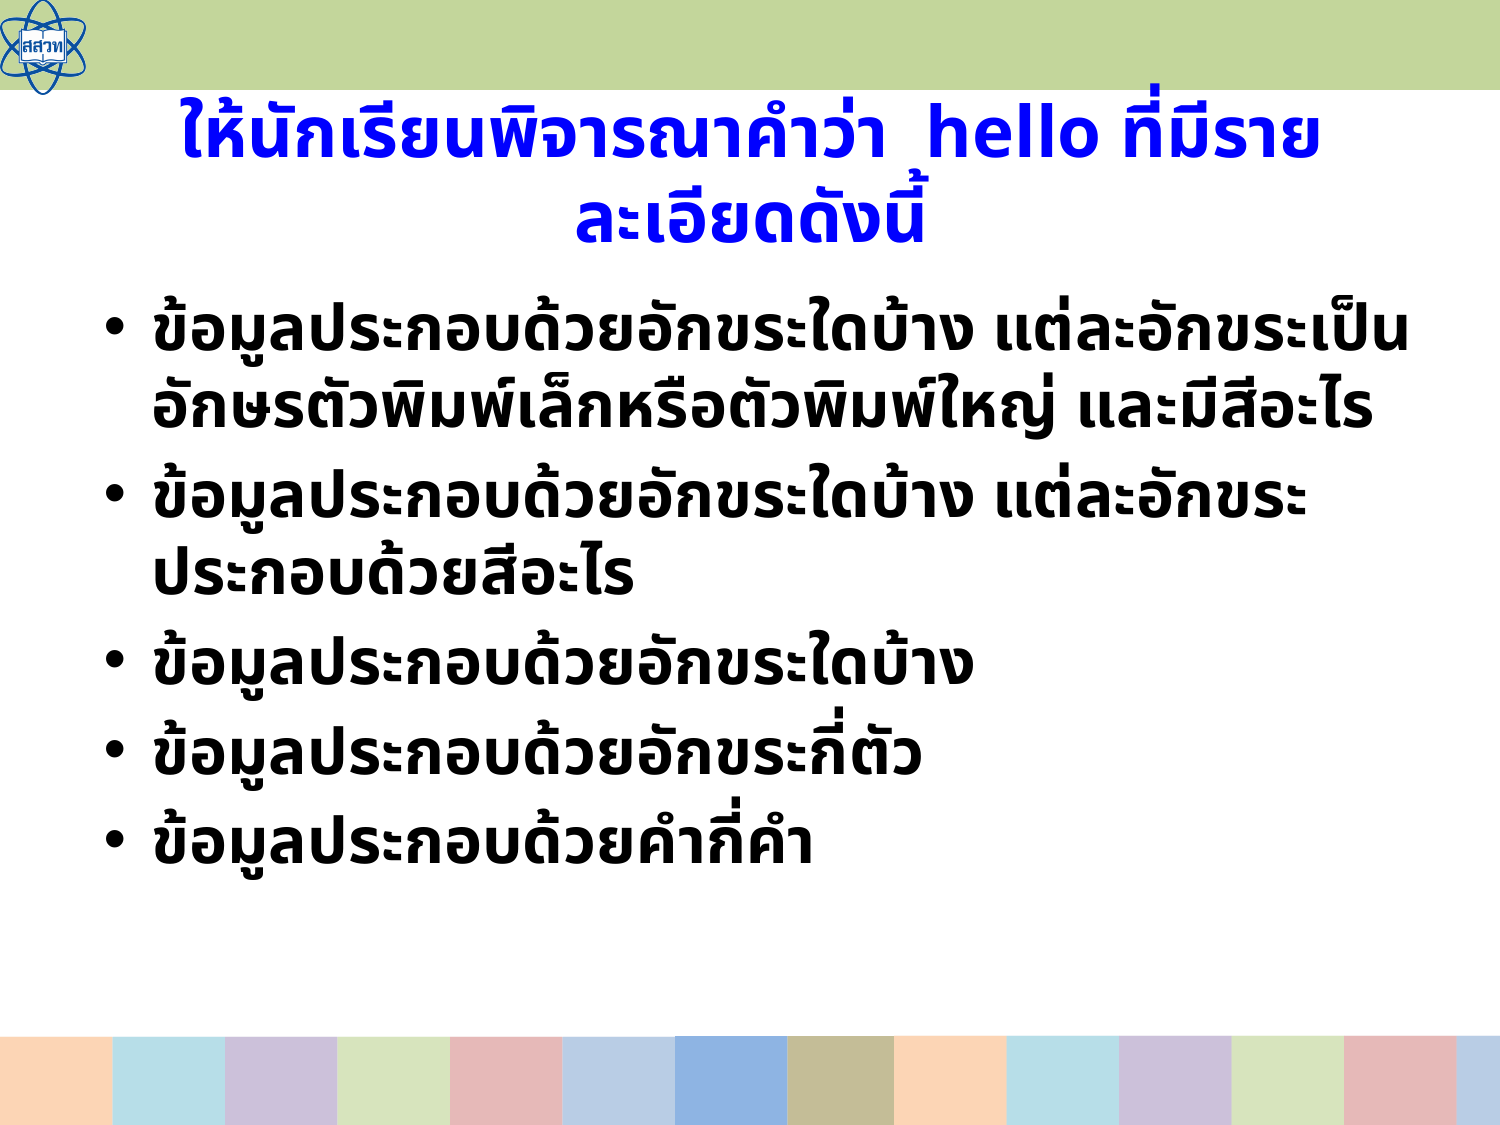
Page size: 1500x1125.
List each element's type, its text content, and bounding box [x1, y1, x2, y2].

title ให้นักเรียนพิจารณาคำว่า hello ที่มีรายละเอียดดังนี้ [76, 78, 1427, 266]
list ข้อมูลประกอบด้วยอักขระใดบ้าง แต่ละอักขระเป็นอักษรตัวพิมพ์เล็กหรือตัวพิมพ์ใหญ่ และมีสีอะไร ข้อมูลประกอบด้วยอักขระใดบ้าง แต่ละอักขระประกอบด้วยสีอะไร ข้อมูลประกอบด้วยอักขระใดบ้าง ข้อมูลประกอบด้วยอักขระกี่ตัว ข้อมูลประกอบด้วยคำกี่คำ [88, 278, 1439, 894]
picture [0, 0, 86, 95]
